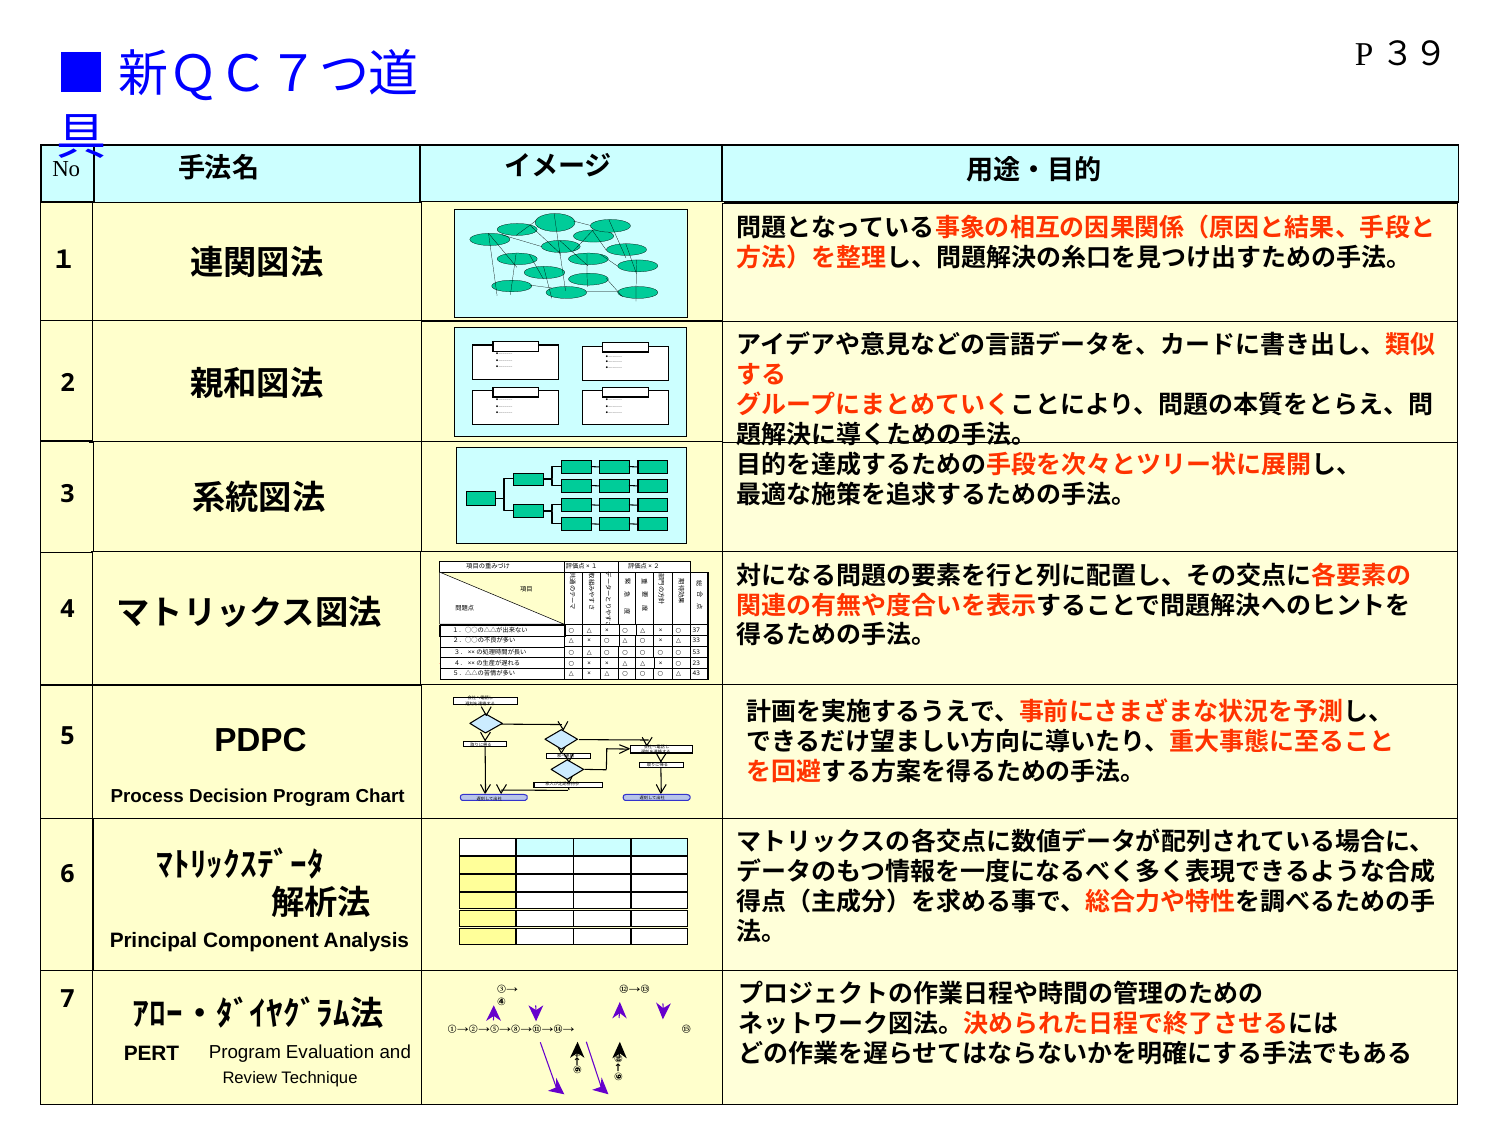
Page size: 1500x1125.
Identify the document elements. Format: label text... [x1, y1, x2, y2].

text_box [618, 561, 691, 572]
text_box [439, 624, 565, 680]
text_box PDPC [214, 717, 307, 758]
text_box ○ [675, 625, 682, 634]
text_box [637, 624, 653, 635]
text_box 解析法 [271, 880, 387, 921]
text_box ○ [568, 647, 575, 656]
text_box [673, 657, 690, 668]
text_box 6 [60, 857, 75, 888]
text_box ○ [568, 625, 575, 634]
text_box 対になる問題の要素を行と列に配置し、その交点に各要素の 関連の有無や度合いを表示することで問題解決へのヒントを 得るための手法。 [722, 551, 1458, 684]
text_box × [587, 669, 592, 678]
text_box △ [604, 669, 610, 678]
text_box [600, 624, 619, 636]
text_box イメージ [504, 148, 612, 181]
text_box × [658, 625, 663, 634]
text_box [40, 320, 93, 442]
text_box 目的を達成するための手段を次々とツリー状に展開し、 最適な施策を追求するための手法。 [722, 443, 1458, 551]
text_box 問題となっている事象の相互の因果関係（原因と結果、手段と方法）を整理し、問題解決の糸口を見つけ出すための手法。 [725, 203, 1458, 321]
text_box [421, 321, 722, 441]
text_box △ [675, 669, 681, 678]
text_box 系統図法 [93, 441, 421, 551]
text_box 問題点 [455, 604, 475, 612]
text_box [439, 561, 564, 573]
text_box 期待効果 [677, 578, 686, 604]
text_box [635, 647, 653, 657]
text_box [600, 668, 618, 680]
text_box [653, 624, 673, 635]
text_box [40, 552, 93, 685]
text_box ○ [568, 658, 575, 667]
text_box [459, 838, 688, 945]
text_box △ [640, 625, 646, 634]
text_box Program Evaluation and [208, 1039, 417, 1063]
text_box 連関図法 [93, 202, 421, 320]
text_box [600, 657, 618, 668]
text_box [600, 572, 604, 624]
text_box [582, 668, 600, 680]
text_box △ [675, 636, 681, 645]
text_box 親和図法 [93, 320, 421, 441]
text_box ○ [622, 669, 629, 678]
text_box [454, 327, 687, 437]
text_box ○ [657, 647, 664, 656]
text_box データーとりやすさ [604, 571, 613, 624]
text_box [94, 172, 420, 202]
text_box [618, 645, 635, 657]
text_box × [658, 658, 663, 667]
text_box [564, 561, 618, 572]
text_box △ [568, 669, 574, 678]
text_box 5 [60, 719, 75, 750]
text_box [600, 645, 618, 657]
text_box [420, 144, 722, 202]
text_box 2 [60, 366, 75, 397]
text_box [439, 572, 564, 624]
text_box 手法名 [178, 172, 260, 183]
text_box 3 [60, 477, 75, 507]
text_box １ [51, 243, 76, 274]
text_box プロジェクトの作業日程や時間の管理のための ネットワーク図法。決められた日程で終了させるには どの作業を遅らせてはならないかを明確にする手法でもある [777, 977, 1474, 1087]
text_box [582, 635, 601, 647]
text_box 共通のテーマ [569, 572, 577, 611]
text_box [40, 818, 93, 971]
text_box △ [622, 636, 628, 645]
text_box [564, 572, 582, 624]
text_box [653, 635, 673, 647]
text_box [582, 572, 600, 624]
text_box [635, 572, 653, 624]
text_box 項目の重みづけ [466, 562, 510, 571]
text_box [653, 647, 672, 657]
text_box 重 [640, 578, 649, 585]
text_box [619, 624, 637, 636]
text_box [40, 442, 93, 552]
text_box ﾏﾄﾘｯｸｽﾃﾞｰﾀ [156, 843, 380, 884]
text_box ○ [604, 647, 610, 656]
text_box [582, 624, 600, 635]
text_box 度 [623, 608, 632, 615]
text_box △ [640, 658, 646, 667]
text_box 7 [60, 982, 75, 1013]
text_box 部門の方針 [657, 573, 666, 605]
text_box 取組みやすさ [588, 573, 596, 611]
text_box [421, 201, 725, 321]
text_box ○ [640, 647, 646, 656]
text_box ○ [640, 669, 646, 678]
text_box 評価点×２ [628, 562, 660, 571]
text_box [673, 624, 690, 635]
text_box Process Decision Program Chart [110, 783, 405, 807]
text_box [635, 668, 653, 680]
text_box [653, 572, 672, 624]
text_box [421, 441, 722, 551]
text_box 用途・目的 [966, 152, 1102, 185]
text_box 緊 [624, 578, 632, 585]
text_box [421, 818, 722, 971]
text_box [93, 818, 421, 971]
text_box P３９ [1340, 24, 1500, 80]
text_box [421, 971, 435, 1105]
text_box [618, 668, 635, 680]
text_box △ [586, 647, 592, 656]
text_box × [587, 658, 592, 667]
text_box [722, 144, 1459, 202]
text_box [40, 202, 93, 320]
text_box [456, 447, 687, 544]
text_box [672, 572, 689, 624]
text_box [91, 551, 420, 685]
text_box Principal Component Analysis [109, 927, 410, 953]
text_box PERT [123, 1039, 180, 1065]
text_box 急 [623, 591, 632, 598]
text_box ■新ＱＣ７つ道具 [42, 30, 468, 172]
text_box [582, 657, 600, 668]
text_box [613, 572, 618, 624]
text_box [421, 684, 722, 818]
text_box × [587, 636, 592, 645]
text_box [618, 572, 635, 624]
text_box ○ [604, 636, 610, 645]
text_box 計画を実施するうえで、事前にさまざまな状況を予測し、できるだけ望ましい方向に導いたり、重大事態に至ることを回避する方案を得るための手法。 [731, 688, 1423, 793]
text_box [628, 636, 635, 645]
text_box [635, 657, 655, 668]
text_box △ [586, 625, 592, 634]
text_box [439, 650, 543, 665]
text_box [673, 668, 690, 680]
text_box [653, 668, 673, 680]
text_box [777, 1087, 1458, 1105]
text_box アイデアや意見などの言語データを、カードに書き出し、類似する グループにまとめていくことにより、問題の本質をとらえ、問題解決に導くための手法。 [722, 321, 1458, 443]
text_box [40, 971, 93, 1105]
text_box [93, 971, 421, 1105]
text_box [93, 685, 421, 818]
text_box ○ [622, 647, 629, 656]
text_box △ [622, 658, 628, 667]
text_box × [658, 636, 663, 645]
text_box Review Technique [222, 1066, 358, 1087]
text_box [565, 657, 582, 668]
text_box [635, 635, 653, 647]
text_box No [52, 172, 81, 181]
text_box ○ [675, 647, 682, 656]
text_box マトリックスの各交点に数値データが配列されている場合に、 データのもつ情報を一度になるべく多く表現できるような合成得点（主成分）を求める事で、総合力や特性を調べるための手法。 [722, 818, 1458, 970]
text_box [435, 967, 777, 1125]
text_box [420, 551, 722, 685]
text_box ○ [657, 669, 664, 678]
text_box 評価点×１ [565, 562, 598, 571]
text_box [672, 647, 689, 657]
text_box [40, 685, 93, 818]
text_box [690, 572, 708, 680]
text_box [673, 635, 690, 647]
text_box 項目 [520, 584, 533, 593]
text_box [610, 636, 619, 645]
text_box [565, 624, 582, 635]
text_box [40, 144, 94, 202]
text_box ○ [640, 636, 646, 645]
text_box [582, 647, 600, 657]
text_box ○ [622, 625, 629, 634]
text_box 度 [641, 605, 649, 612]
text_box [618, 657, 635, 668]
text_box [655, 657, 673, 668]
text_box ｱﾛｰ・ﾀﾞｲﾔｸﾞﾗﾑ法 [132, 992, 384, 1033]
text_box △ [568, 636, 574, 645]
text_box [722, 684, 1458, 818]
text_box [565, 668, 582, 680]
text_box 4 [60, 592, 75, 623]
text_box ○ [675, 658, 682, 667]
text_box マトリックス図法 [116, 591, 383, 632]
text_box [565, 635, 582, 645]
text_box 要 [641, 591, 649, 598]
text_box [453, 695, 693, 802]
text_box [777, 970, 1458, 977]
text_box [565, 645, 582, 657]
